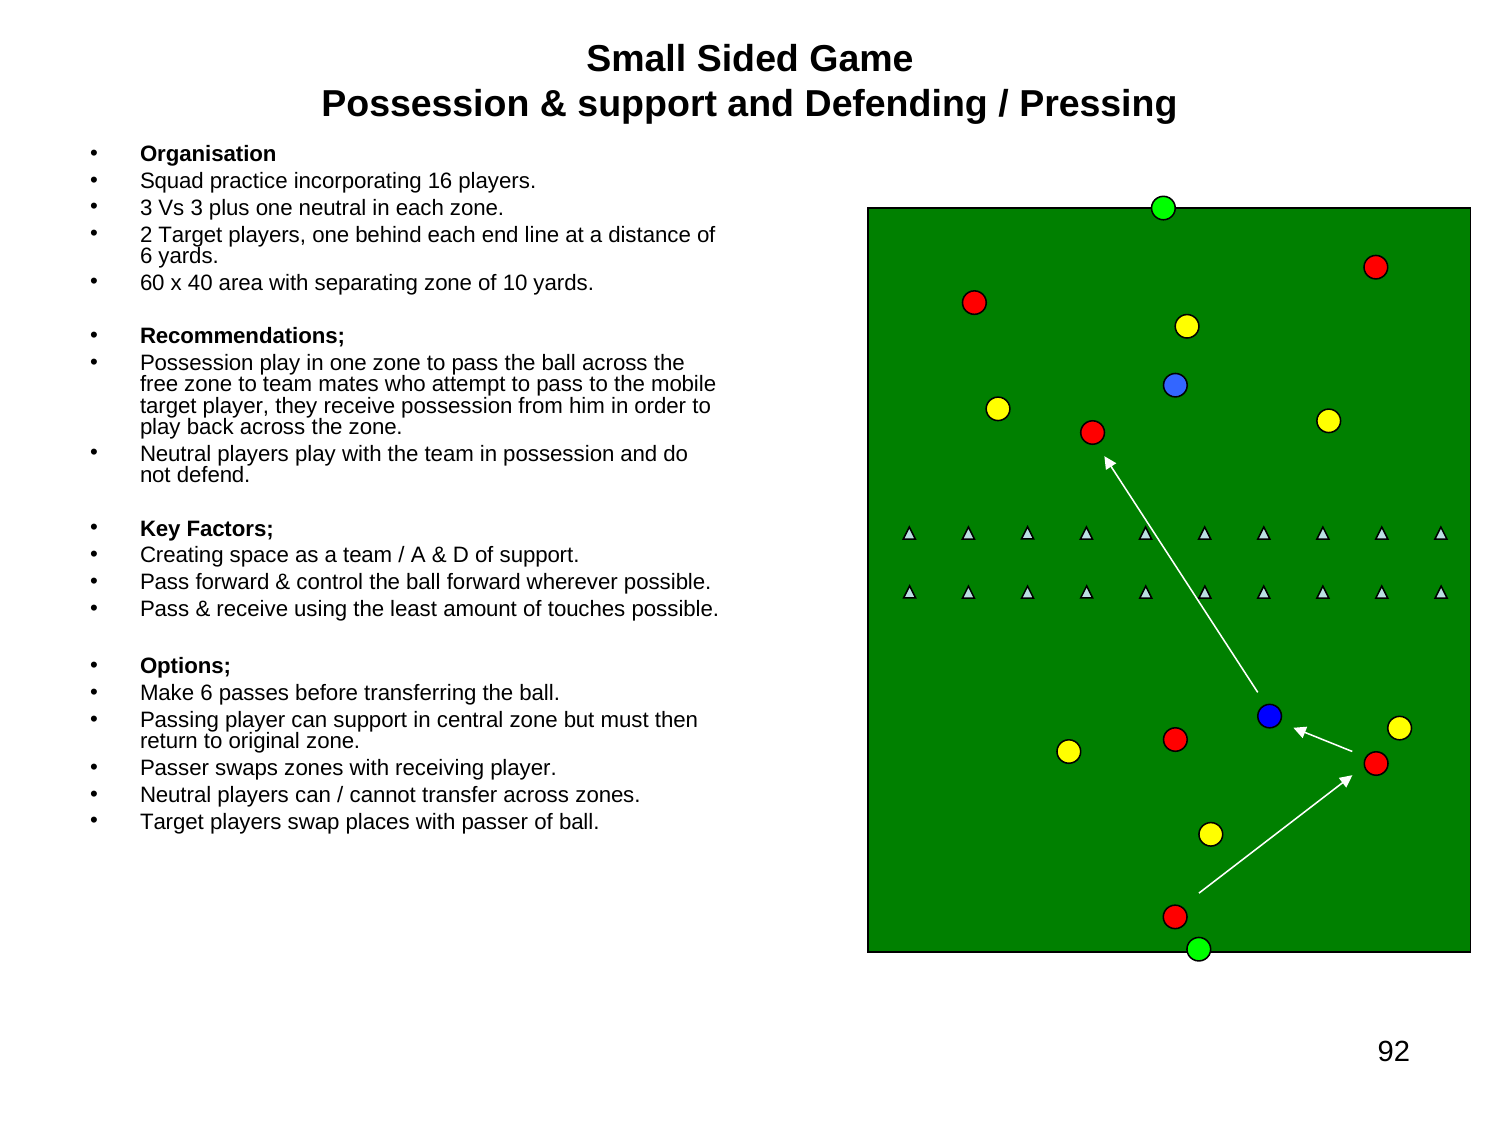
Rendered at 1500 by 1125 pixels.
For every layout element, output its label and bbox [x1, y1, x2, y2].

text_box [1074, 1024, 1425, 1103]
title [75, 0, 1425, 173]
list [75, 137, 738, 880]
text_box [867, 196, 1471, 961]
